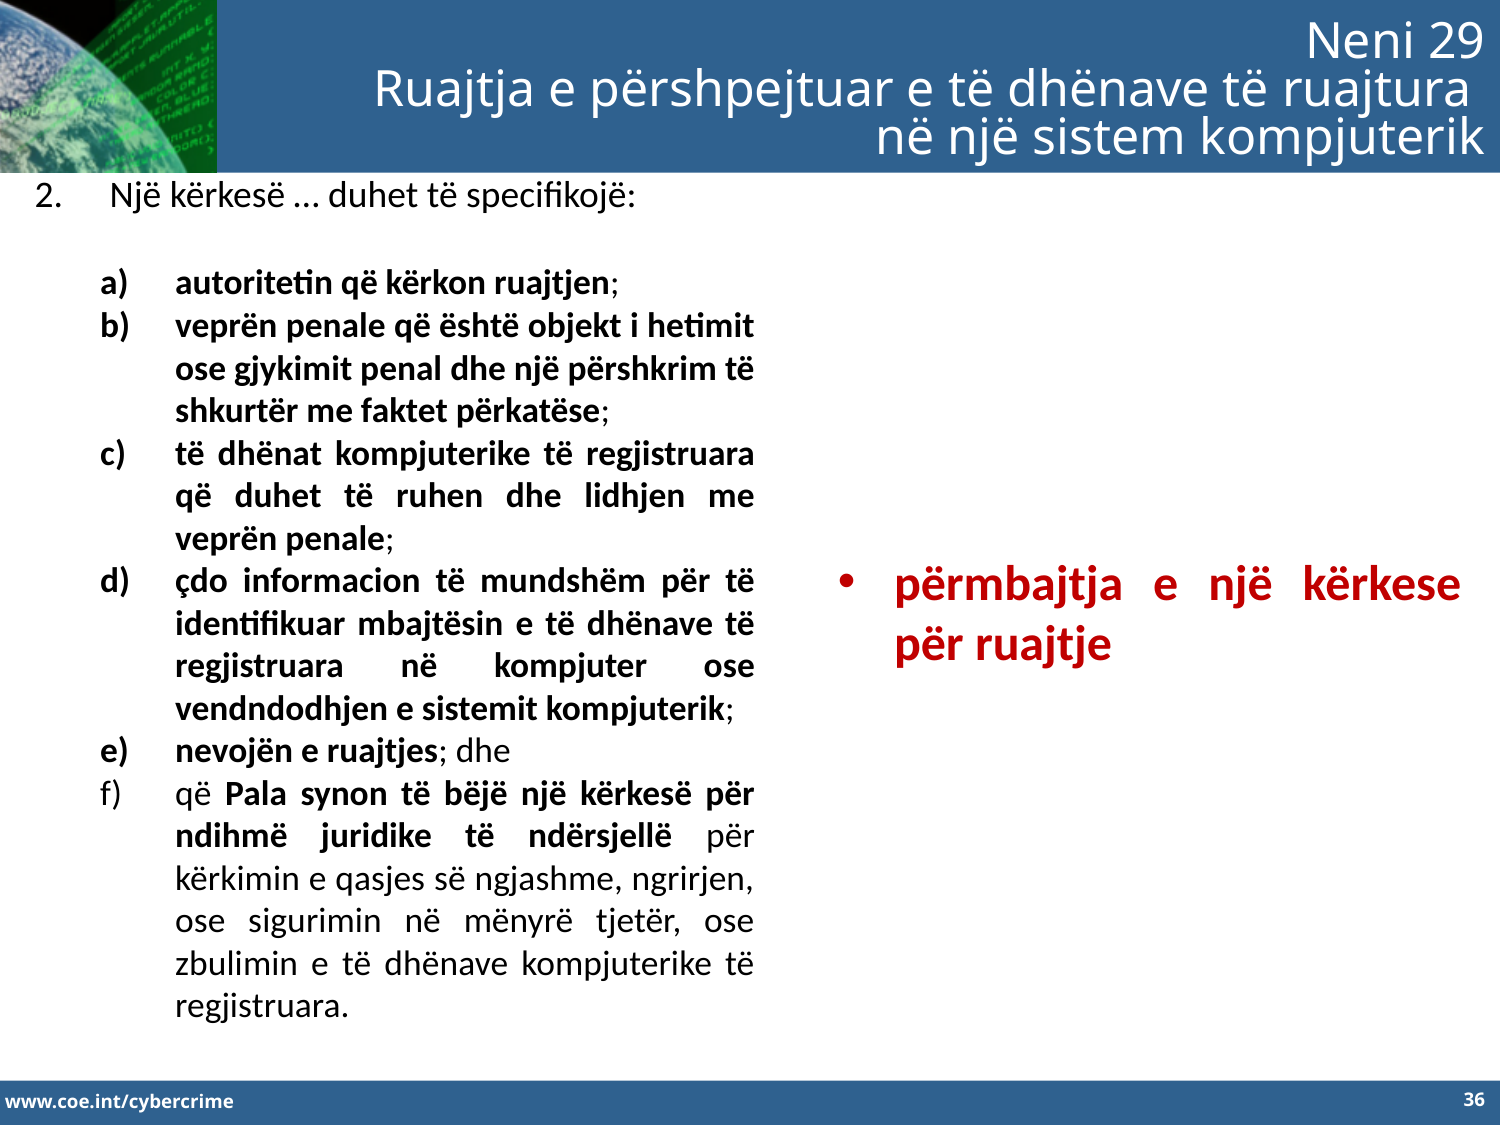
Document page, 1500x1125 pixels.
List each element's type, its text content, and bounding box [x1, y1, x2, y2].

picture [0, 1, 217, 173]
text_box Neni 29 Ruajtja e përshpejtuar e të dhënave të ruajtura në një sistem kompjuterik [324, 15, 1500, 168]
slide_number 36 [1149, 1079, 1500, 1125]
text_box Një kërkesë … duhet të specifikojë: autoritetin që kërkon ruajtjen; veprën penale që është objekt i hetimit ose gjykimit penal dhe një përshkrim të shkurtër me faktet përkatëse; të dhënat kompjuterike të regjistruara që duhet të ruhen dhe lidhjen me veprën penale; çdo informacion të mundshëm për të identifikuar mbajtësin e të dhënave të regjistruara në kompjuter ose vendndodhjen e sistemit kompjuterik; nevojën e ruajtjes; dhe që Pala synon të bëjë një kërkesë për ndihmë juridike të ndërsjellë për kërkimin e qasjes së ngjashme, ngrirjen, ose sigurimin në mënyrë tjetër, ose zbulimin e të dhënave kompjuterike të regjistruara. [19, 162, 770, 1033]
text_box përmbajtja e një kërkese për ruajtje [823, 542, 1477, 678]
